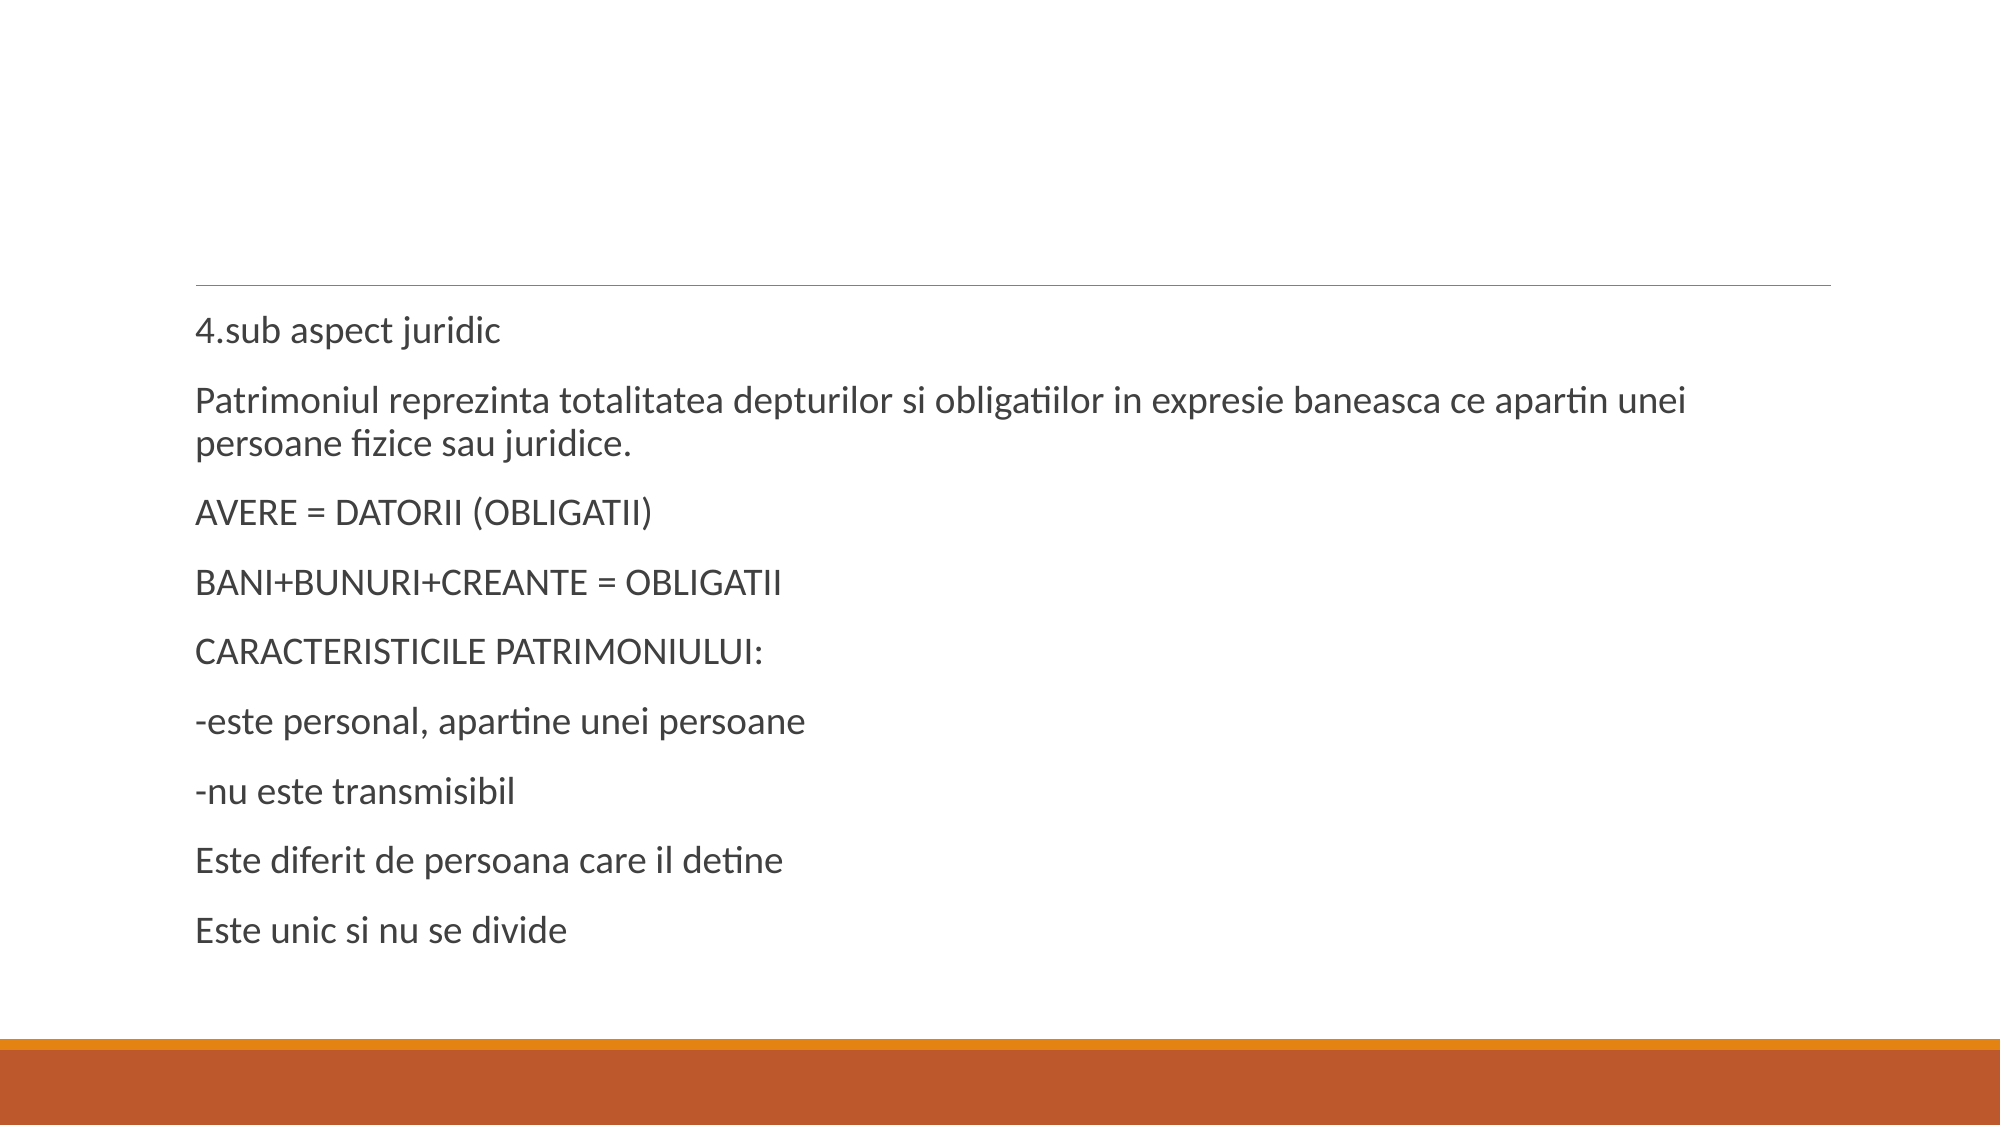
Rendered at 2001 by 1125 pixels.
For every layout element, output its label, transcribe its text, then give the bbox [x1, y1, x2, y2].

list 4.sub aspect juridic Patrimoniul reprezinta totalitatea depturilor si obligatiilor in expresie baneasca ce apartin unei persoane fizice sau juridice. AVERE = DATORII (OBLIGATII) BANI+BUNURI+CREANTE = OBLIGATII CARACTERISTICILE PATRIMONIULUI: -este personal, apartine unei persoane -nu este transmisibil Este diferit de persoana care il detine Este unic si nu se divide [180, 302, 1830, 963]
